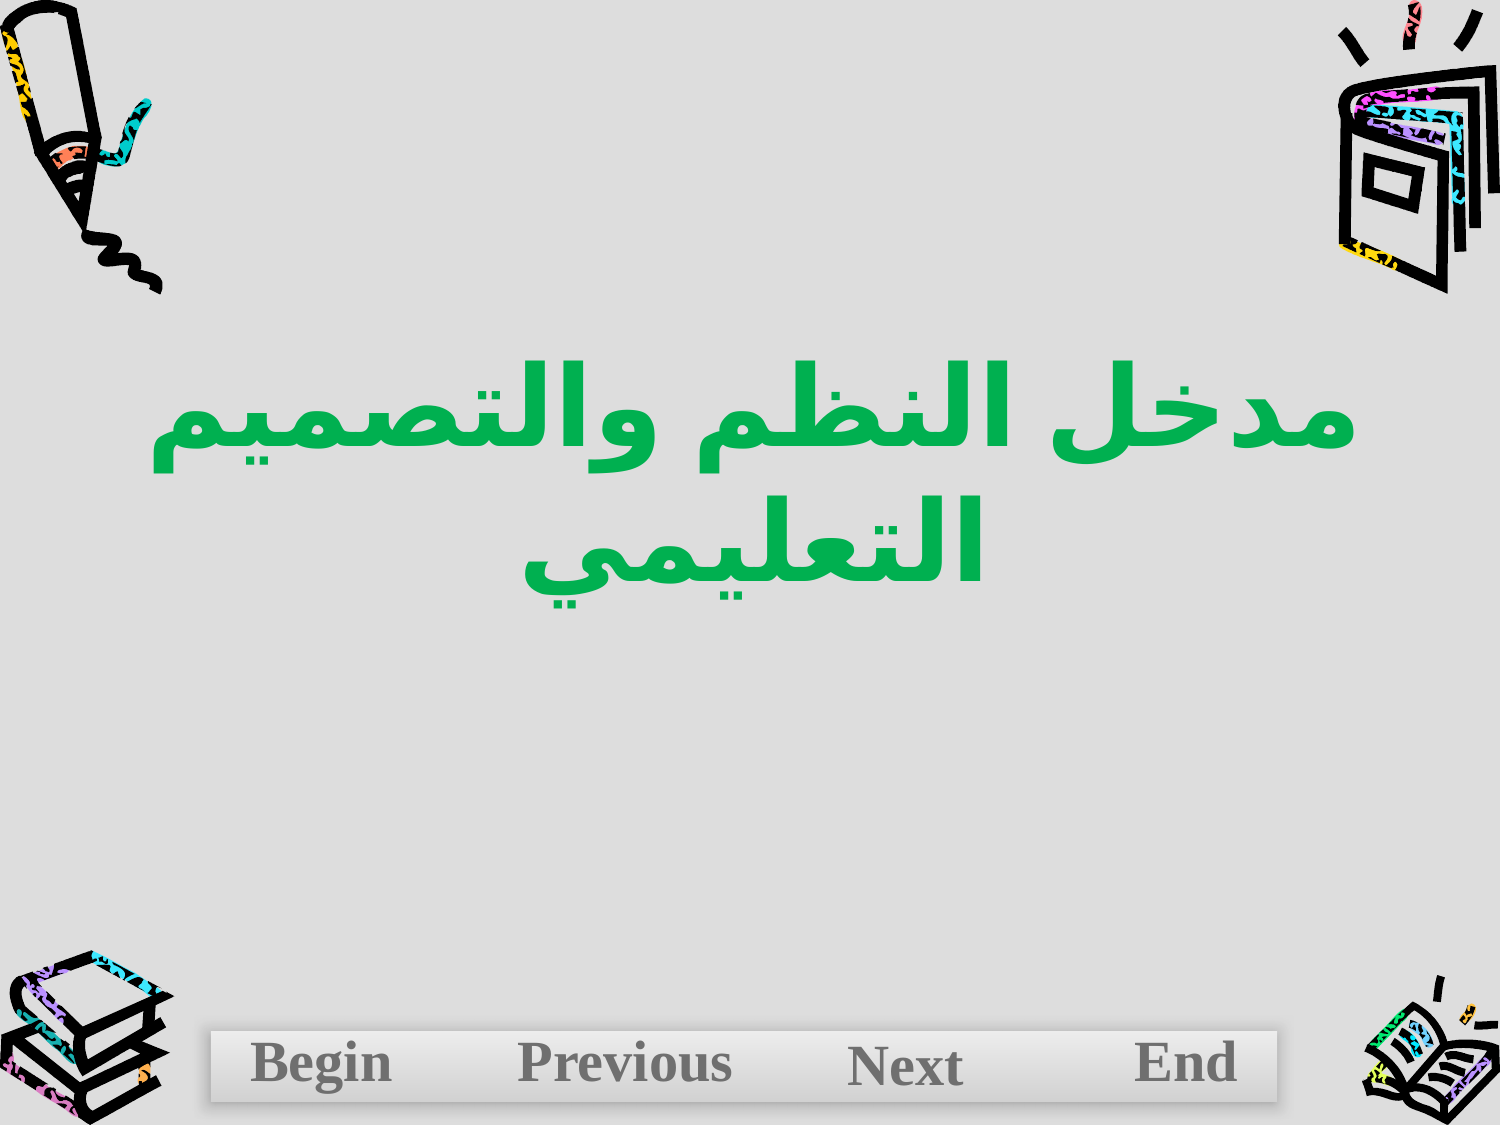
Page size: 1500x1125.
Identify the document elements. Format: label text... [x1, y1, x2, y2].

title مدخل النظم والتصميم التعليمي [116, 304, 1393, 633]
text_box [210, 1015, 1278, 1106]
